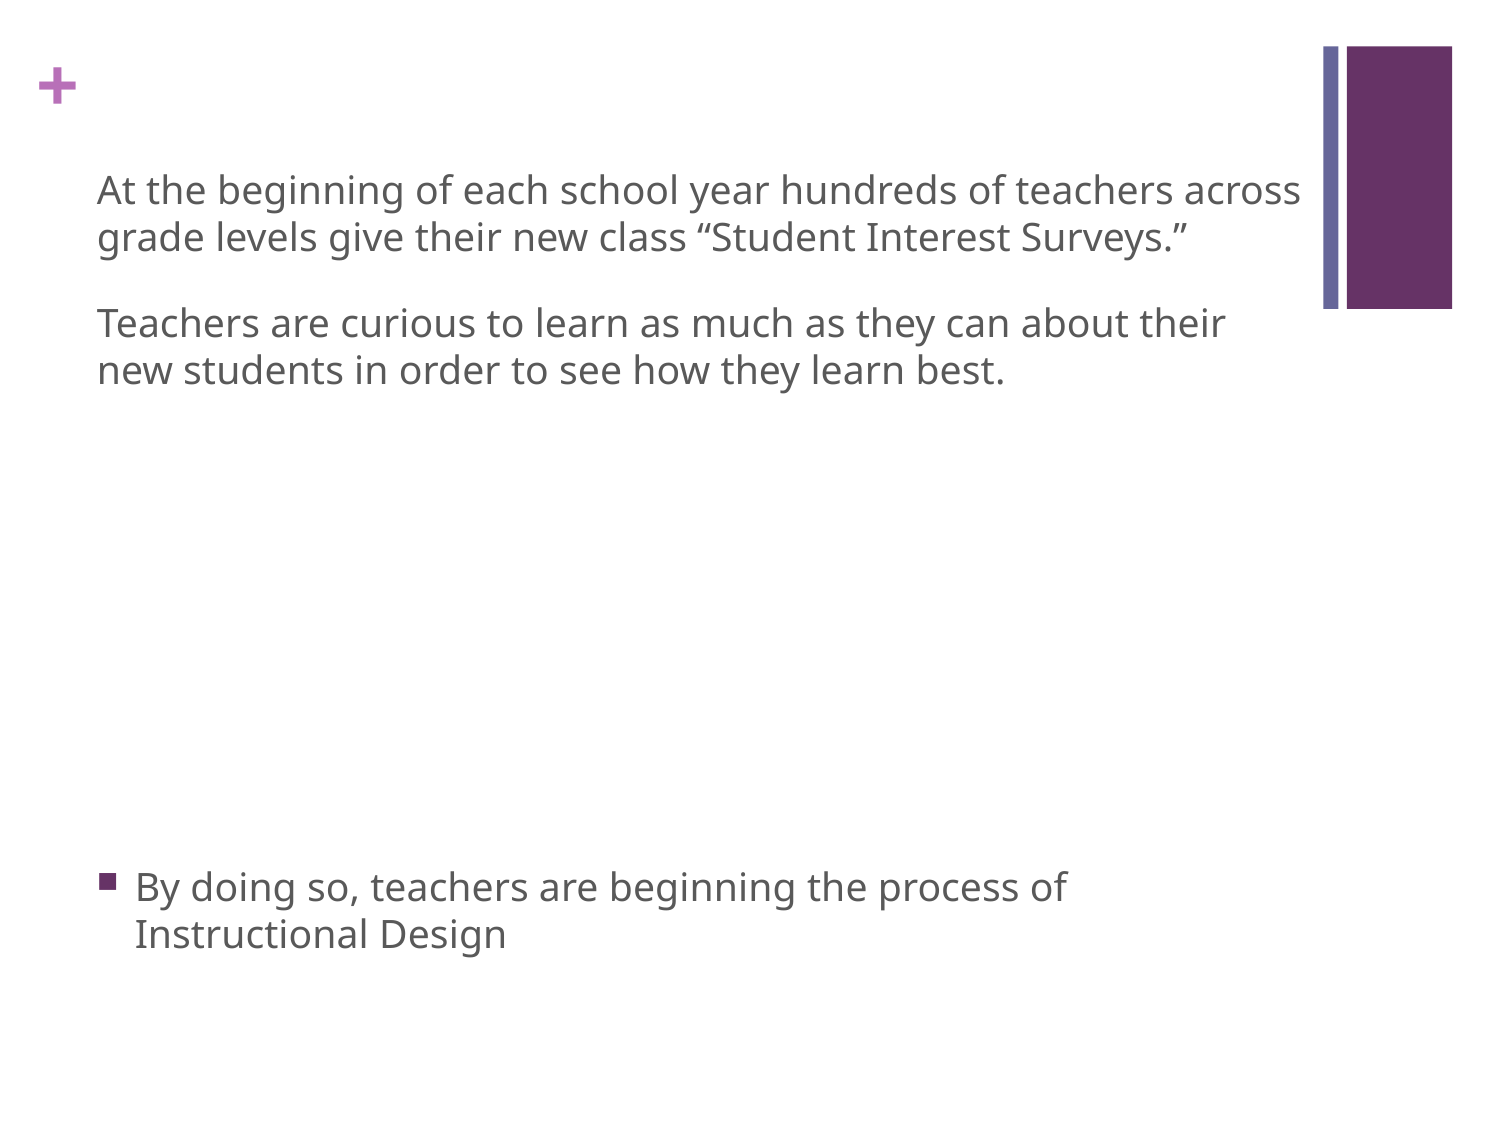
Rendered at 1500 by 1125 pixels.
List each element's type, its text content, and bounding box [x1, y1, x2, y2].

list At the beginning of each school year hundreds of teachers across grade levels give their new class “Student Interest Surveys.” Teachers are curious to learn as much as they can about their new students in order to see how they learn best. By doing so, teachers are beginning the process of Instructional Design [81, 157, 1322, 983]
